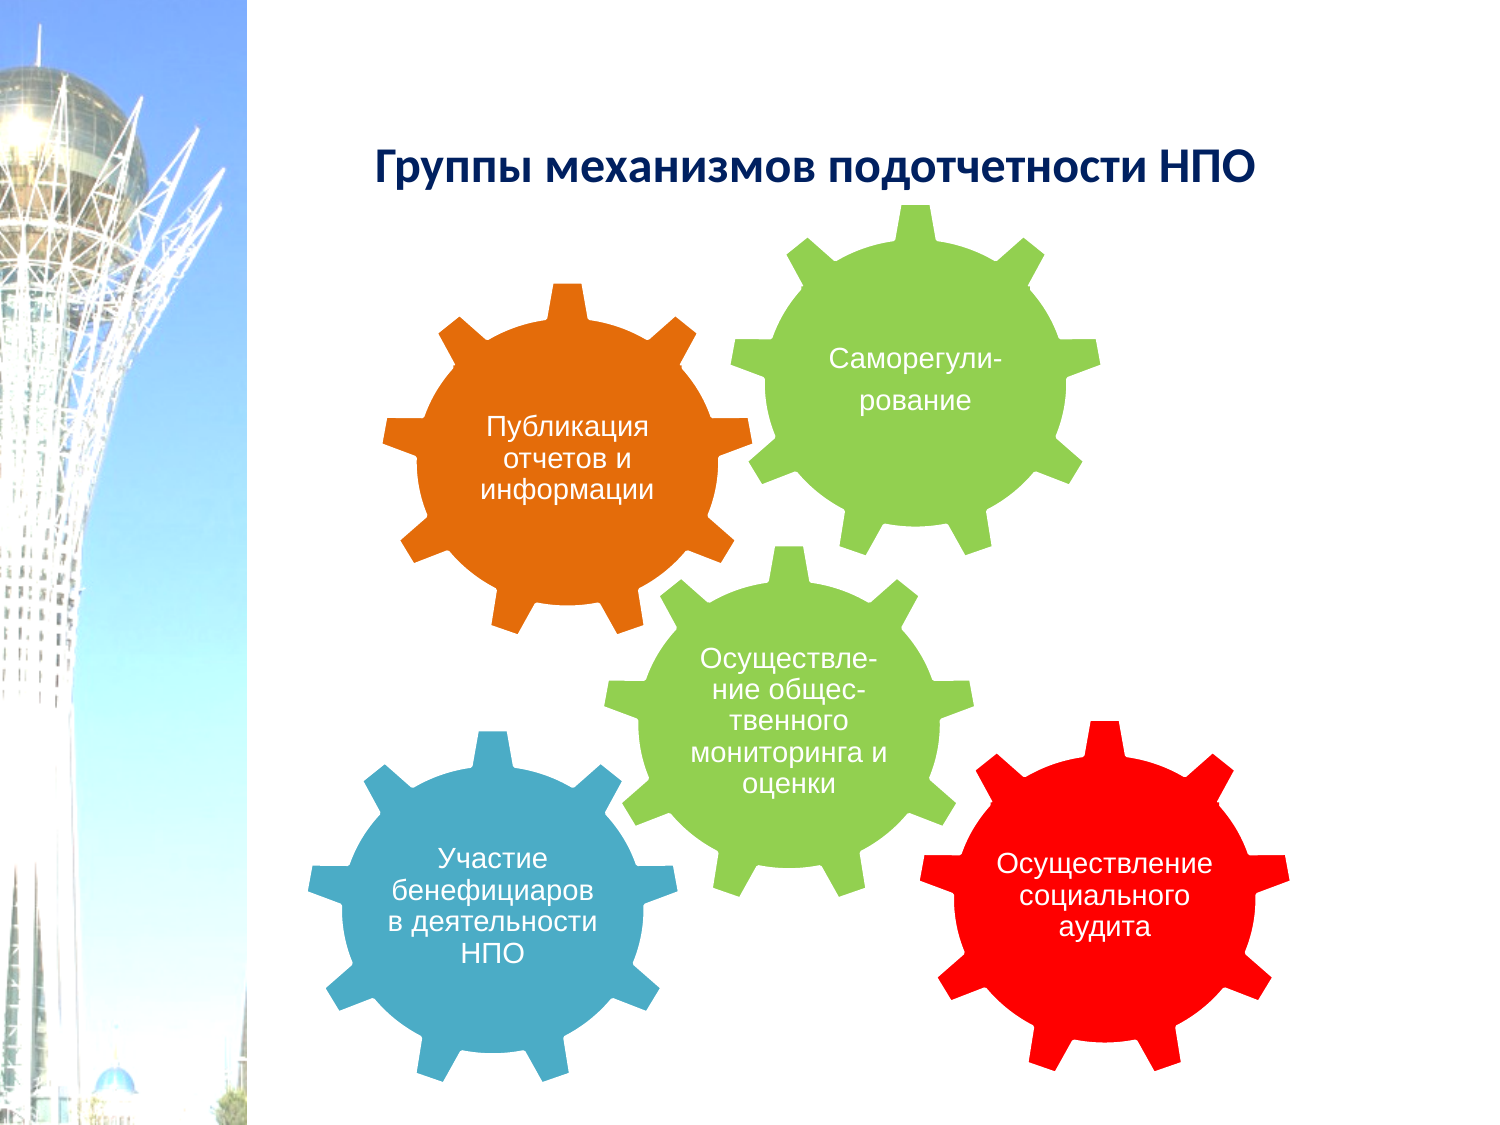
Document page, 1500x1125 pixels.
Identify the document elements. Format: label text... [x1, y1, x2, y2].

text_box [599, 574, 979, 907]
picture [0, 0, 247, 1125]
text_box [915, 716, 1295, 1082]
text_box Группы механизмов подотчетности НПО [360, 125, 1271, 201]
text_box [377, 279, 757, 645]
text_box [303, 727, 683, 1092]
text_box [726, 200, 1105, 566]
